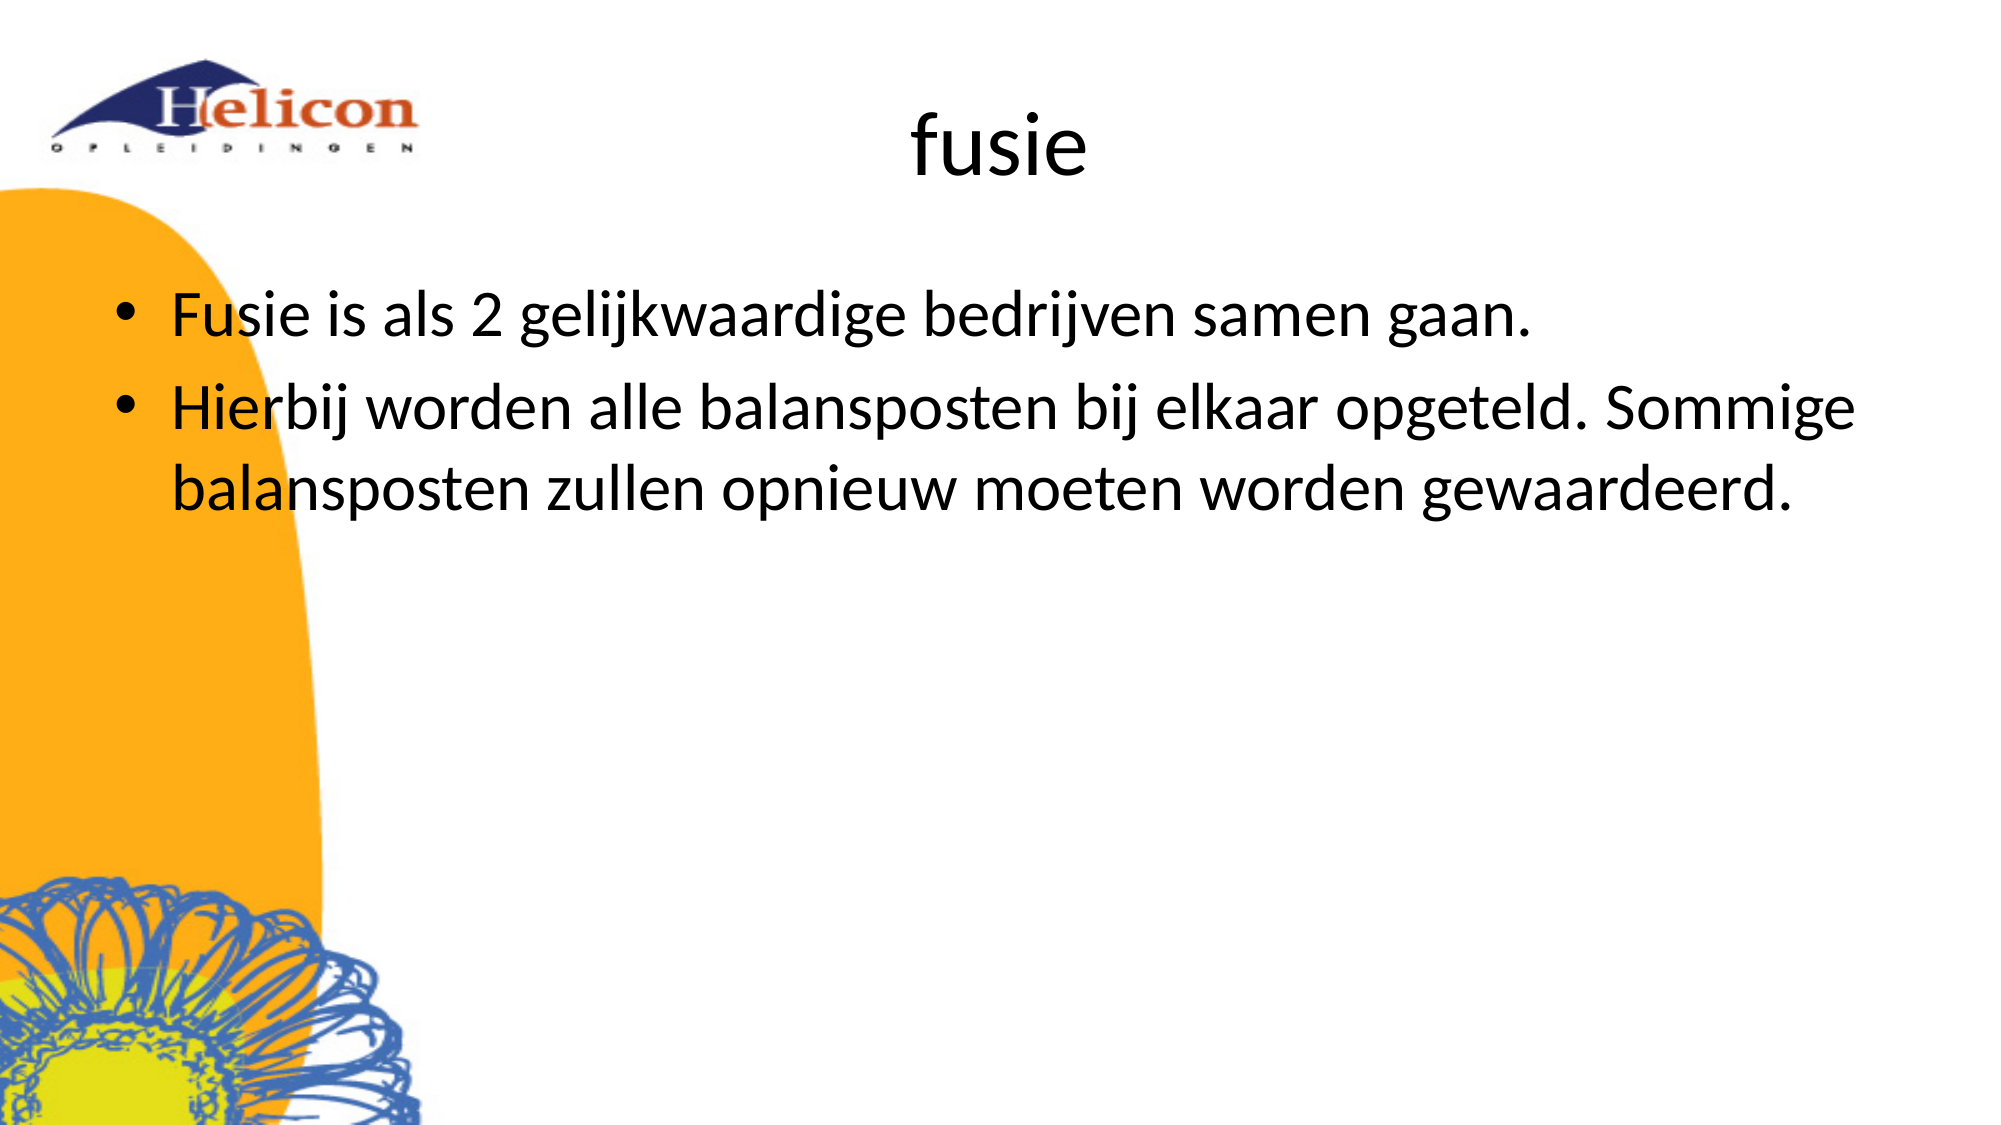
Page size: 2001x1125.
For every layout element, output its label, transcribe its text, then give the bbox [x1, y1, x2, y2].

title fusie [99, 45, 1900, 233]
picture [0, 0, 2001, 1125]
list Fusie is als 2 gelijkwaardige bedrijven samen gaan. Hierbij worden alle balansposten bij elkaar opgeteld. Sommige balansposten zullen opnieuw moeten worden gewaardeerd. [99, 262, 1900, 1005]
